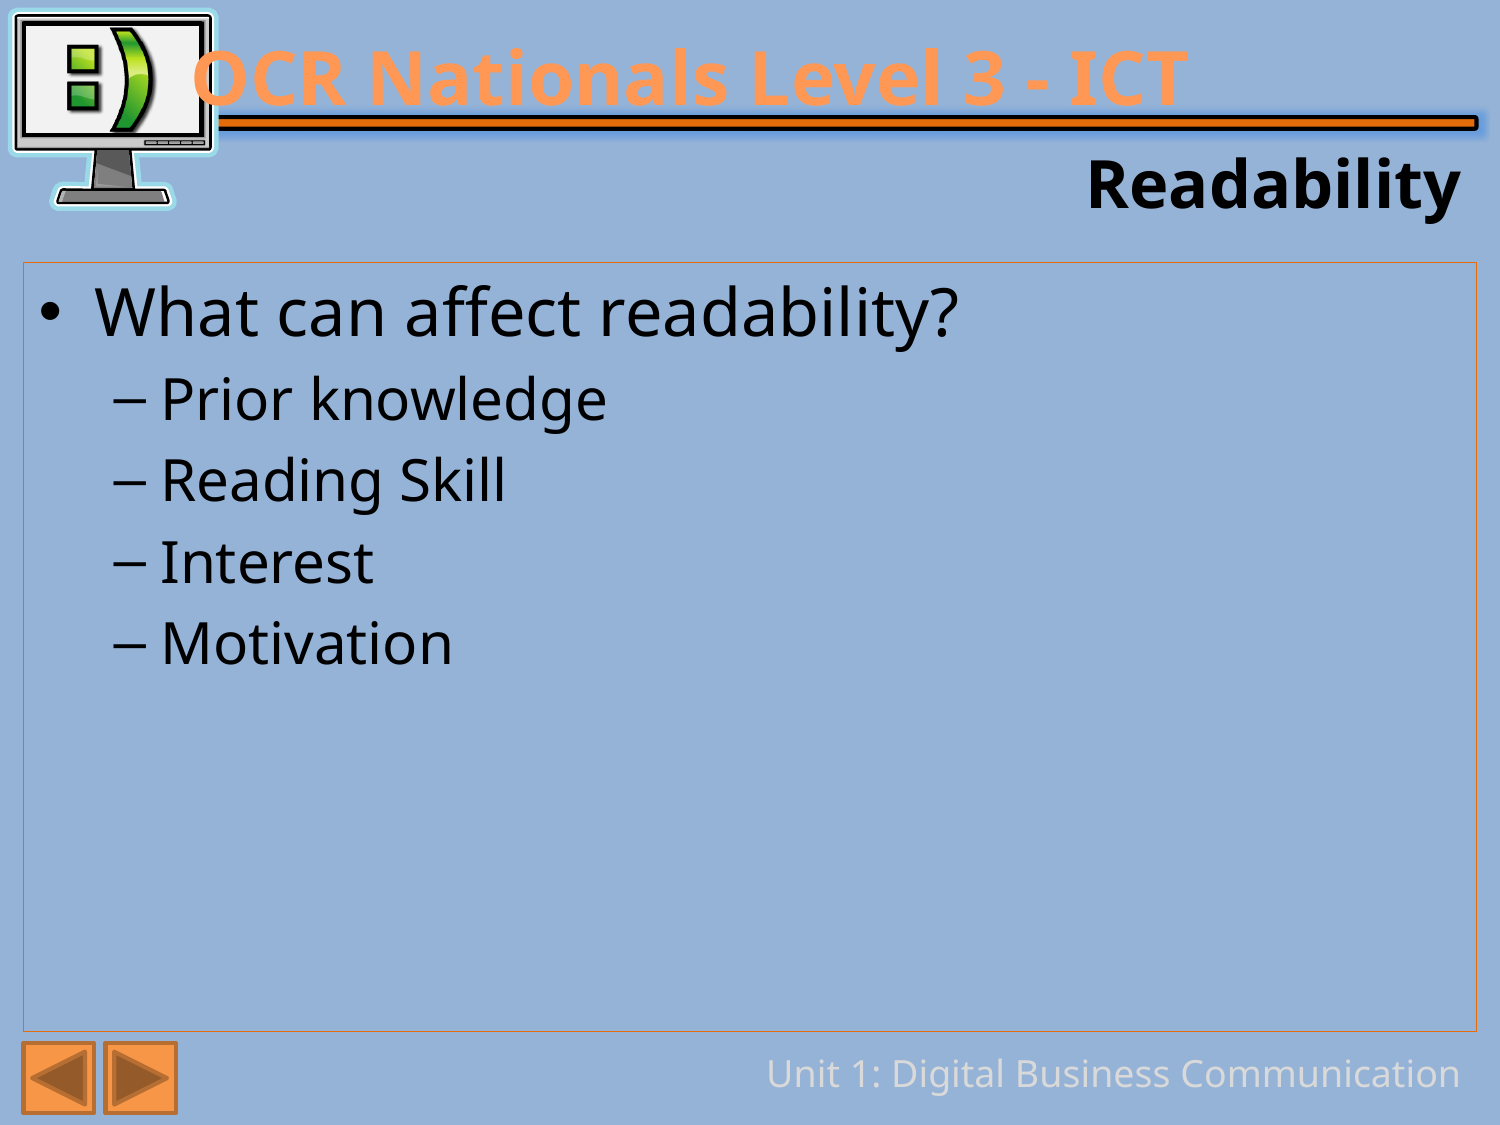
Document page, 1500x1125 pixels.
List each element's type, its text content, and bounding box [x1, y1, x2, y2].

list What can affect readability? Prior knowledge Reading Skill Interest Motivation [23, 262, 1477, 1032]
title Readability [187, 117, 1477, 247]
picture [48, 21, 172, 139]
